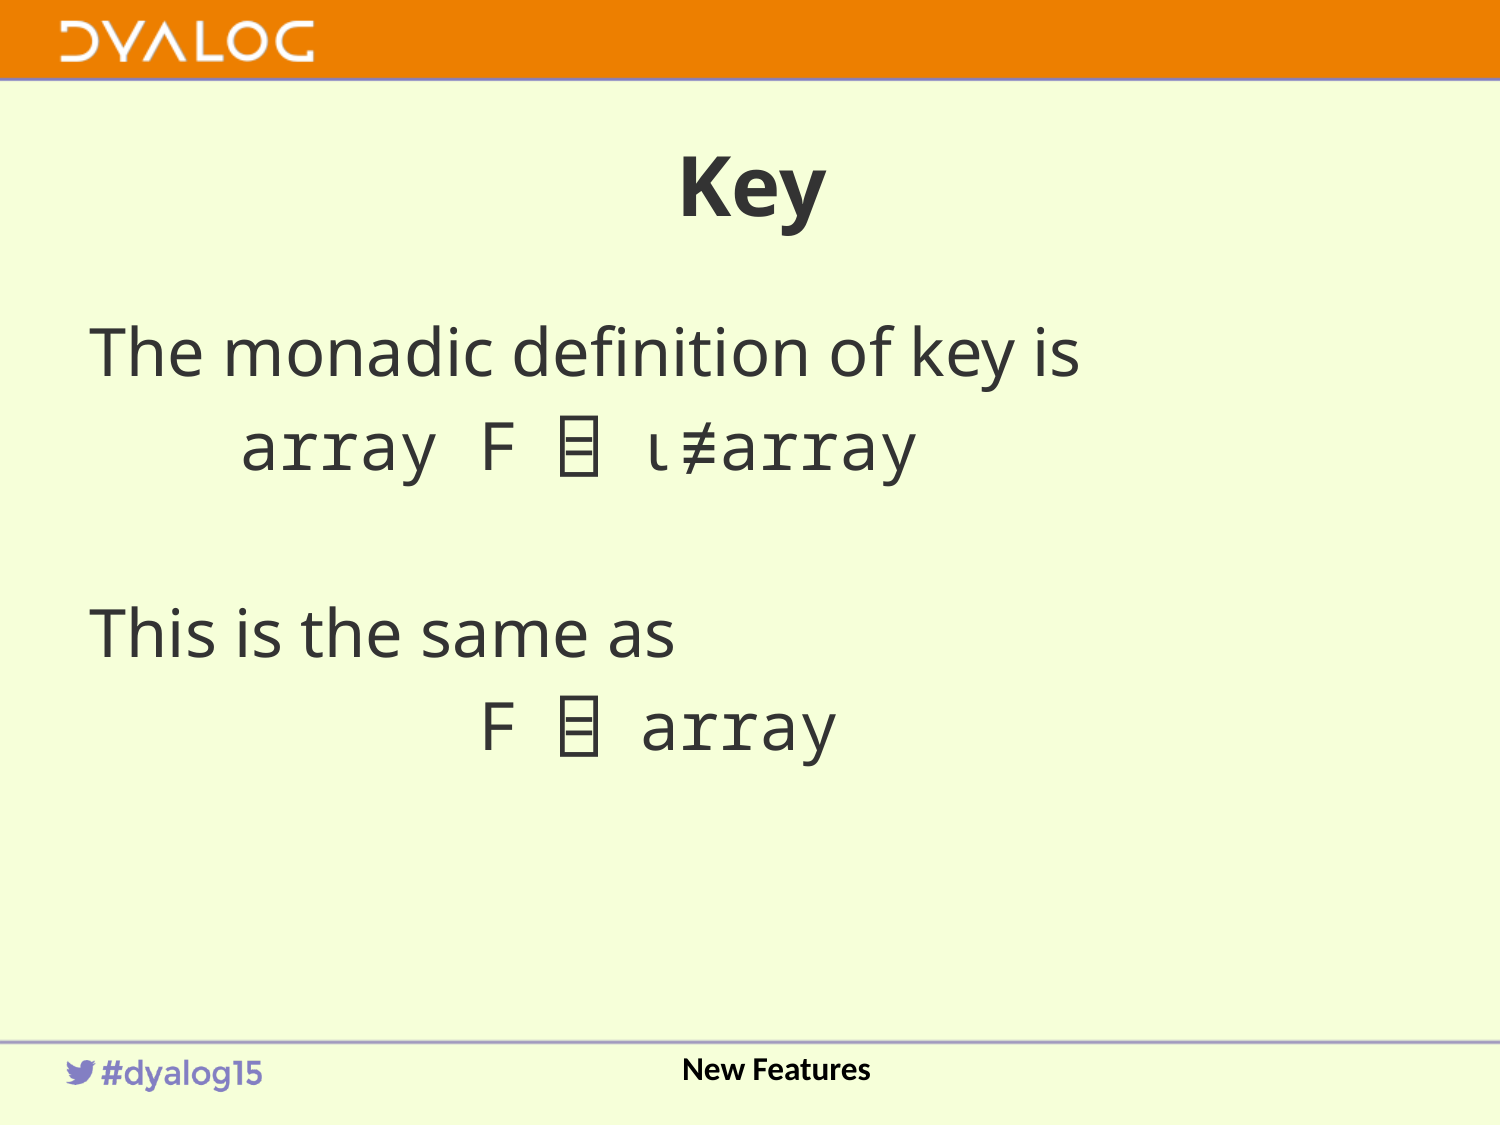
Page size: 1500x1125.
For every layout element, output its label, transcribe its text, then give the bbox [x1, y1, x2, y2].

title Key [76, 125, 1427, 256]
footer New Features [667, 1039, 892, 1100]
list The monadic definition of key is array F ⌸ ⍳≢array This is the same as F ⌸ array [75, 302, 1425, 1005]
picture [0, 0, 1500, 1125]
